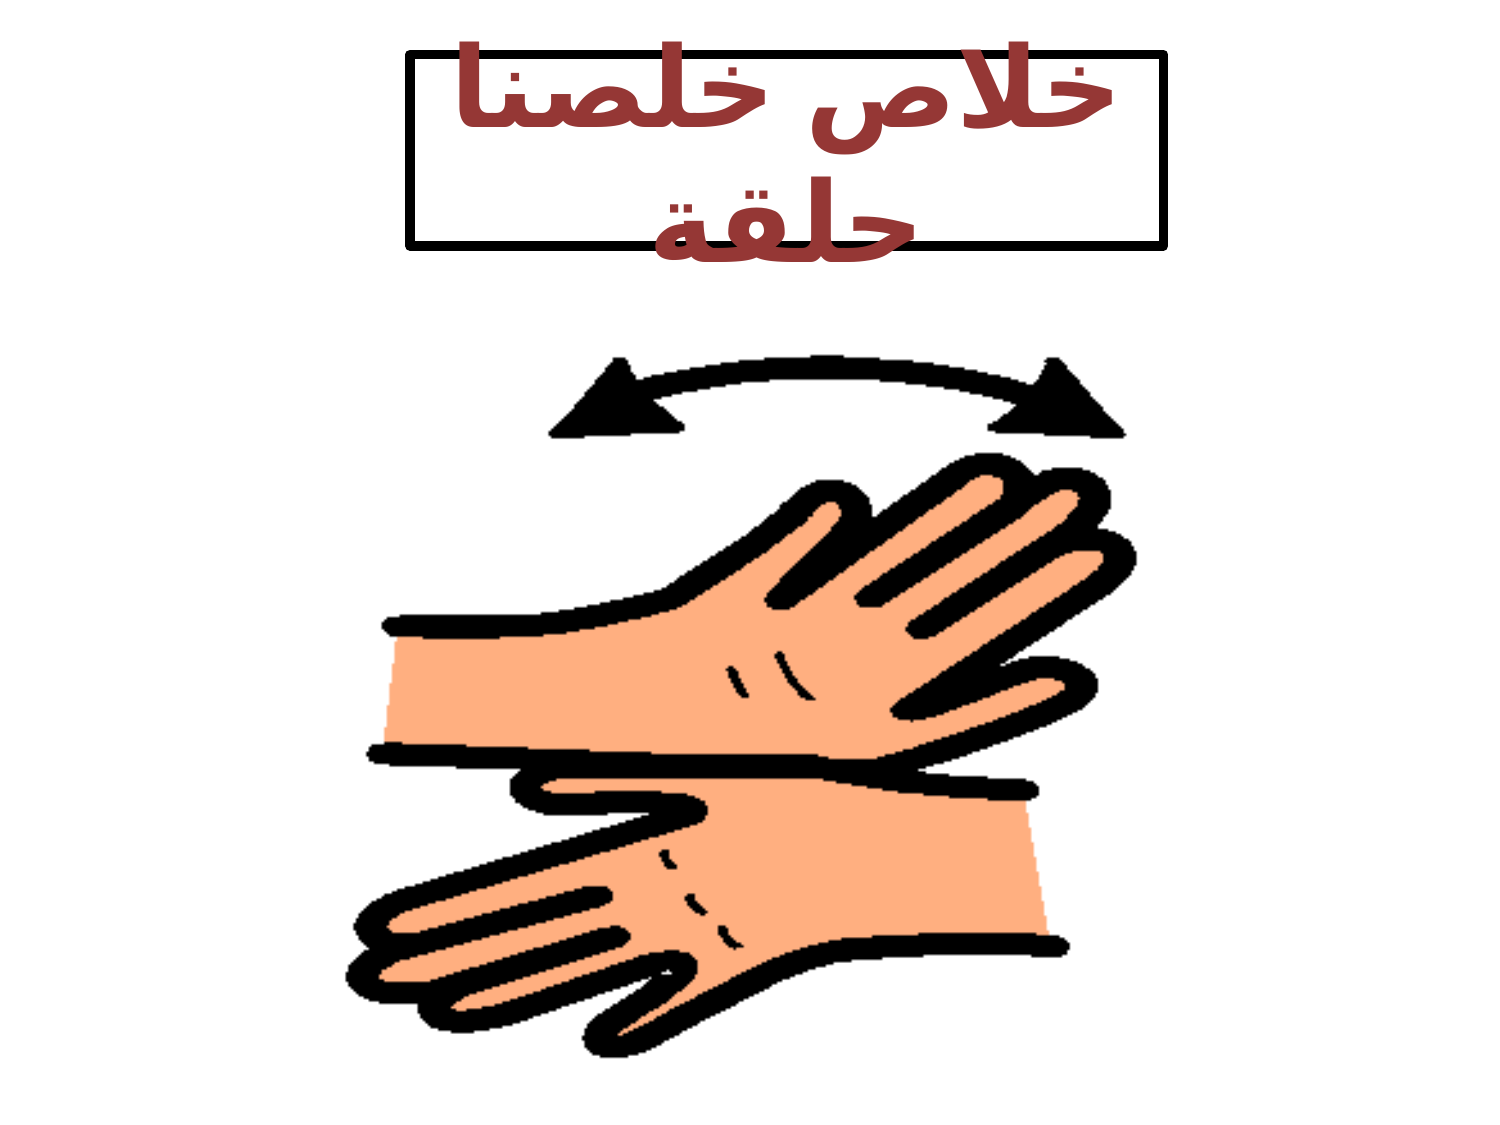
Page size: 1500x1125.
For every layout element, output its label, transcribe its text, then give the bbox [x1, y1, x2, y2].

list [100, 302, 1430, 1078]
text_box خلاص خلصنا حلقة [408, 52, 1165, 248]
